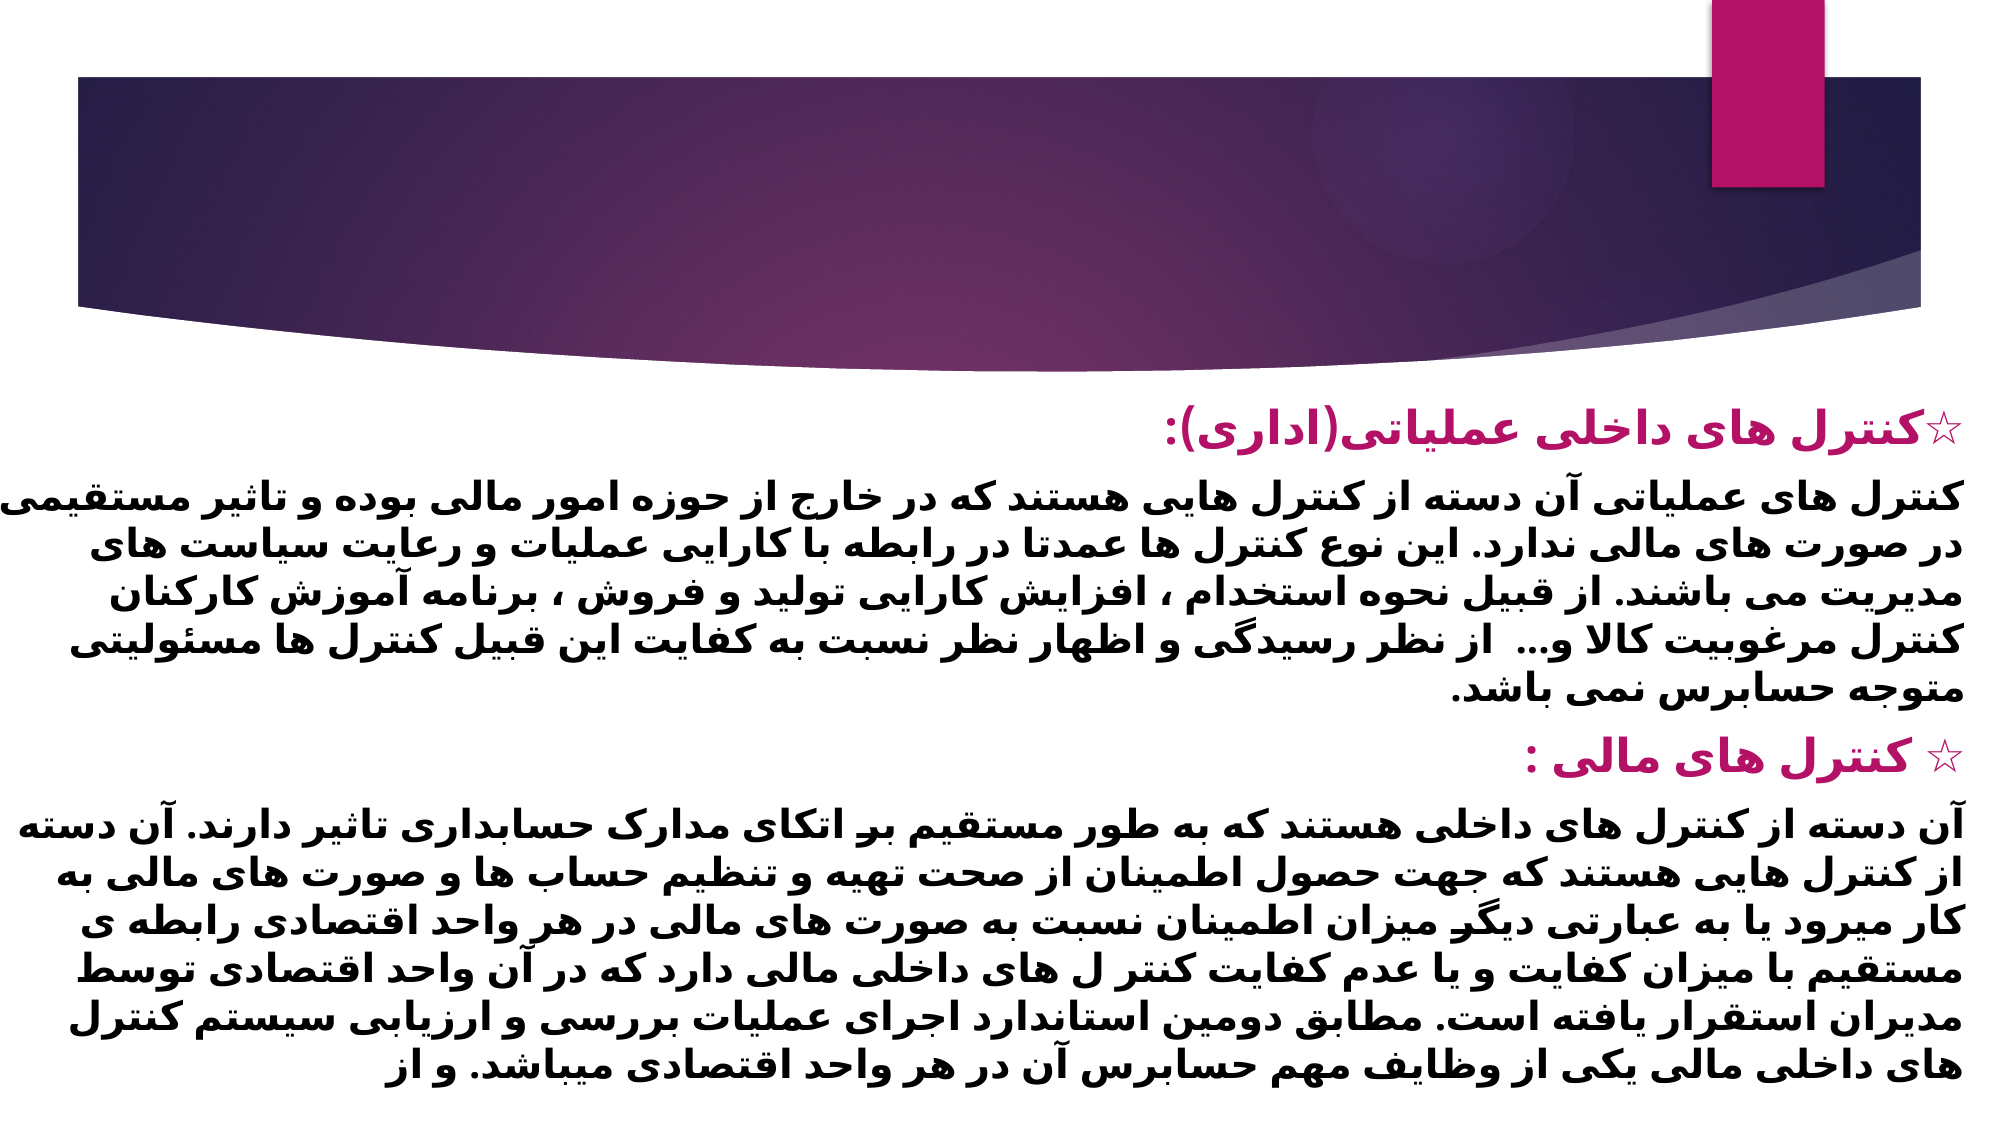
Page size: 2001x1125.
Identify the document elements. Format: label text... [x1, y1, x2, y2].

list ☆کنترل های داخلی عملیاتی(اداری): کنترل های عملیاتی آن دسته از کنترل هایی هستند که در خارج از حوزه امور مالی بوده و تاثیر مستقیمی در صورت های مالی ندارد. این نوع کنترل ها عمدتا در رابطه با کارایی عملیات و رعایت سیاست های مدیریت می باشند. از قبیل نحوه استخدام ، افزایش کارایی تولید و فروش ، برنامه آموزش کارکنان کنترل مرغوبیت کالا و... از نظر رسیدگی و اظهار نظر نسبت به کفایت این قبیل کنترل ها مسئولیتی متوجه حسابرس نمی باشد. ☆ کنترل های مالی : آن دسته از کنترل های داخلی هستند که به طور مستقیم بر اتکای مدارک حسابداری تاثیر دارند. آن دسته از کنترل هایی هستند که جهت حصول اطمینان از صحت تهیه و تنظیم حساب ها و صورت های مالی به کار میرود یا به عبارتی دیگر میزان اطمینان نسبت به صورت های مالی در هر واحد اقتصادی رابطه ی مستقیم با میزان کفایت و یا عدم کفایت کنتر ل های داخلی مالی دارد که در آن واحد اقتصادی توسط مدیران استقرار یافته است. مطابق دومین استاندارد اجرای عملیات بررسی و ارزیابی سیستم کنترل های داخلی مالی یکی از وظایف مهم حسابرس آن در هر واحد اقتصادی میباشد. و از [0, 390, 1982, 1097]
